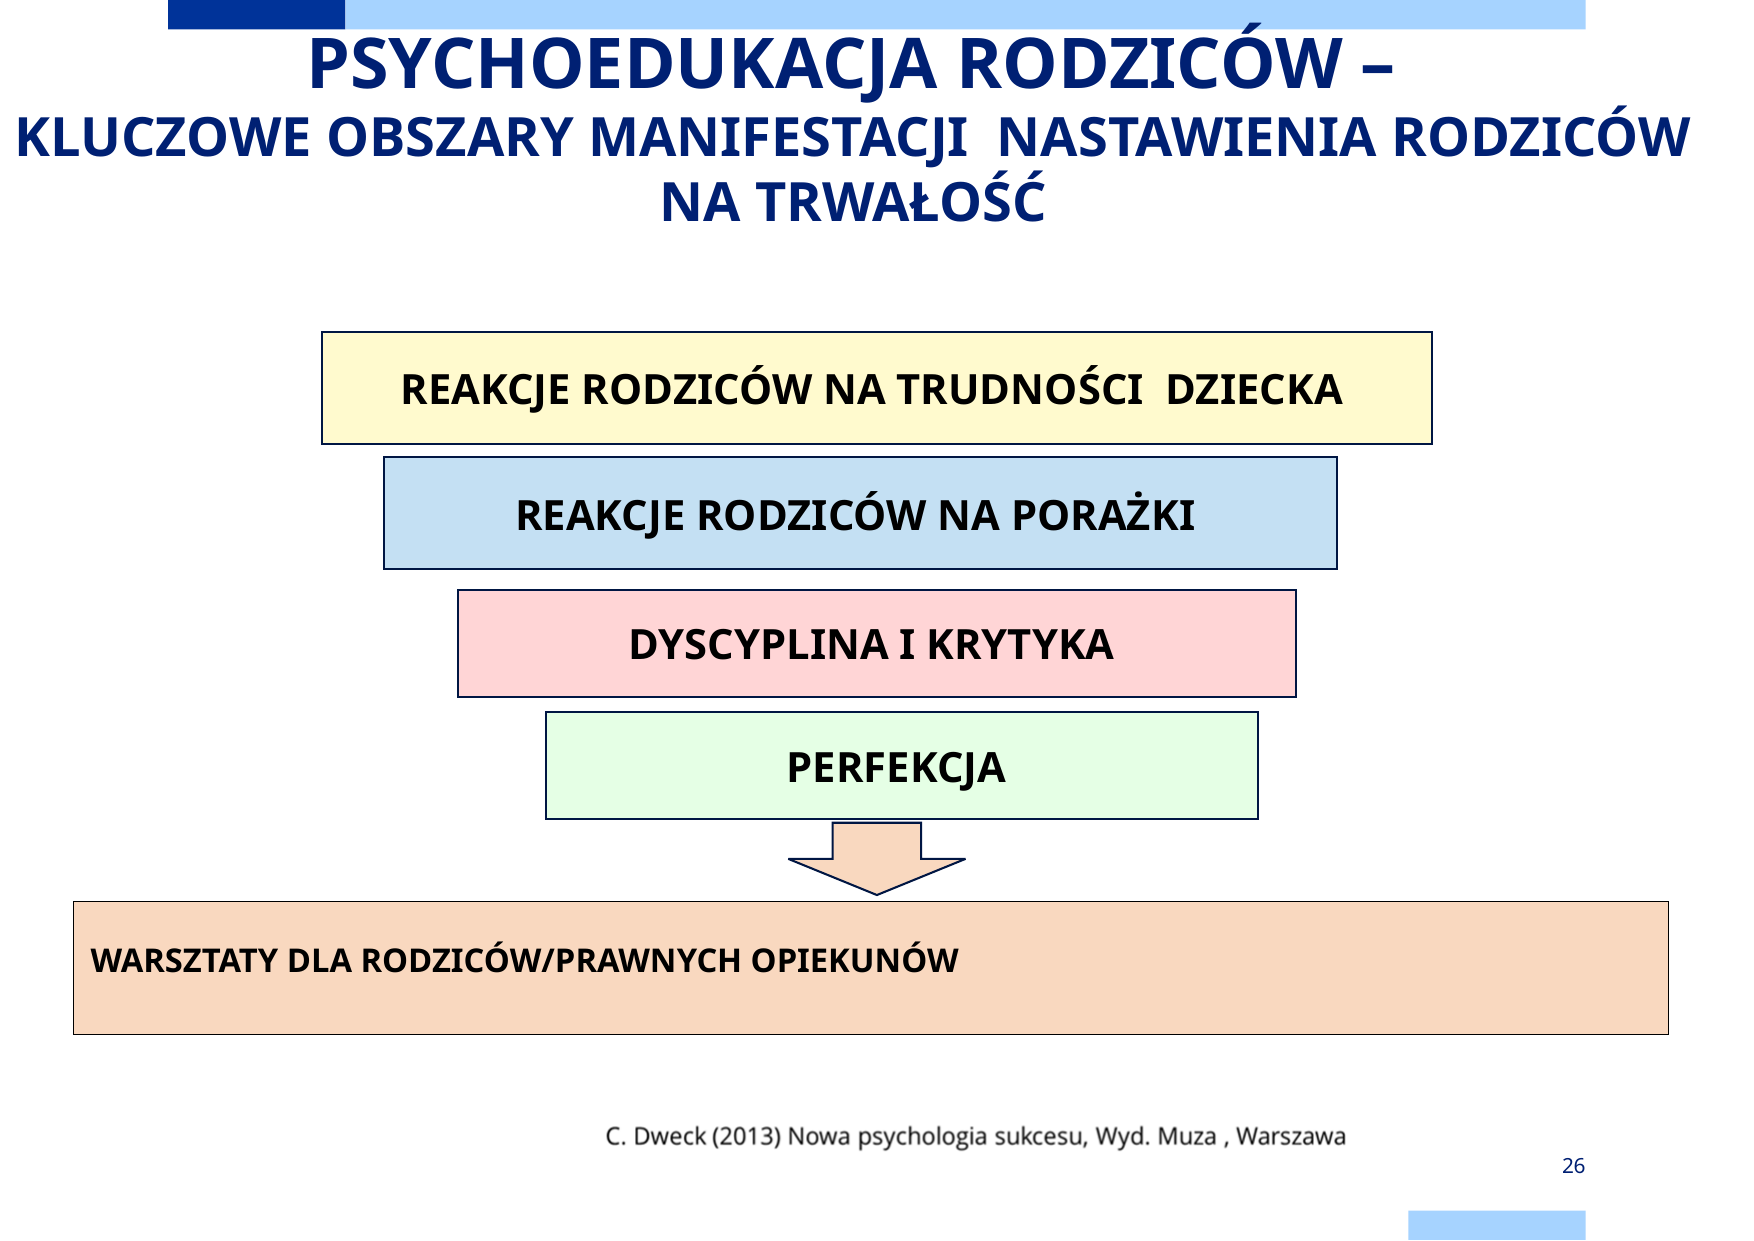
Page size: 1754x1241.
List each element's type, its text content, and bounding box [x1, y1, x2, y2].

text_box REAKCJE RODZICÓW NA TRUDNOŚCI DZIECKA [321, 331, 1433, 445]
slide_number 26 [1408, 1151, 1586, 1182]
text_box WARSZTATY DLA RODZICÓW/PRAWNYCH OPIEKUNÓW [73, 901, 1669, 1035]
text_box [787, 821, 966, 897]
text_box REAKCJE RODZICÓW NA PORAŻKI [383, 456, 1338, 570]
text_box PERFEKCJA [545, 711, 1259, 820]
text_box DYSCYPLINA I KRYTYKA [457, 589, 1297, 698]
picture [593, 1110, 1372, 1156]
title PSYCHOEDUKACJA RODZICÓW – KLUCZOWE OBSZARY MANIFESTACJI NASTAWIENIA RODZICÓW NA TRWAŁOŚĆ [0, 0, 1754, 302]
